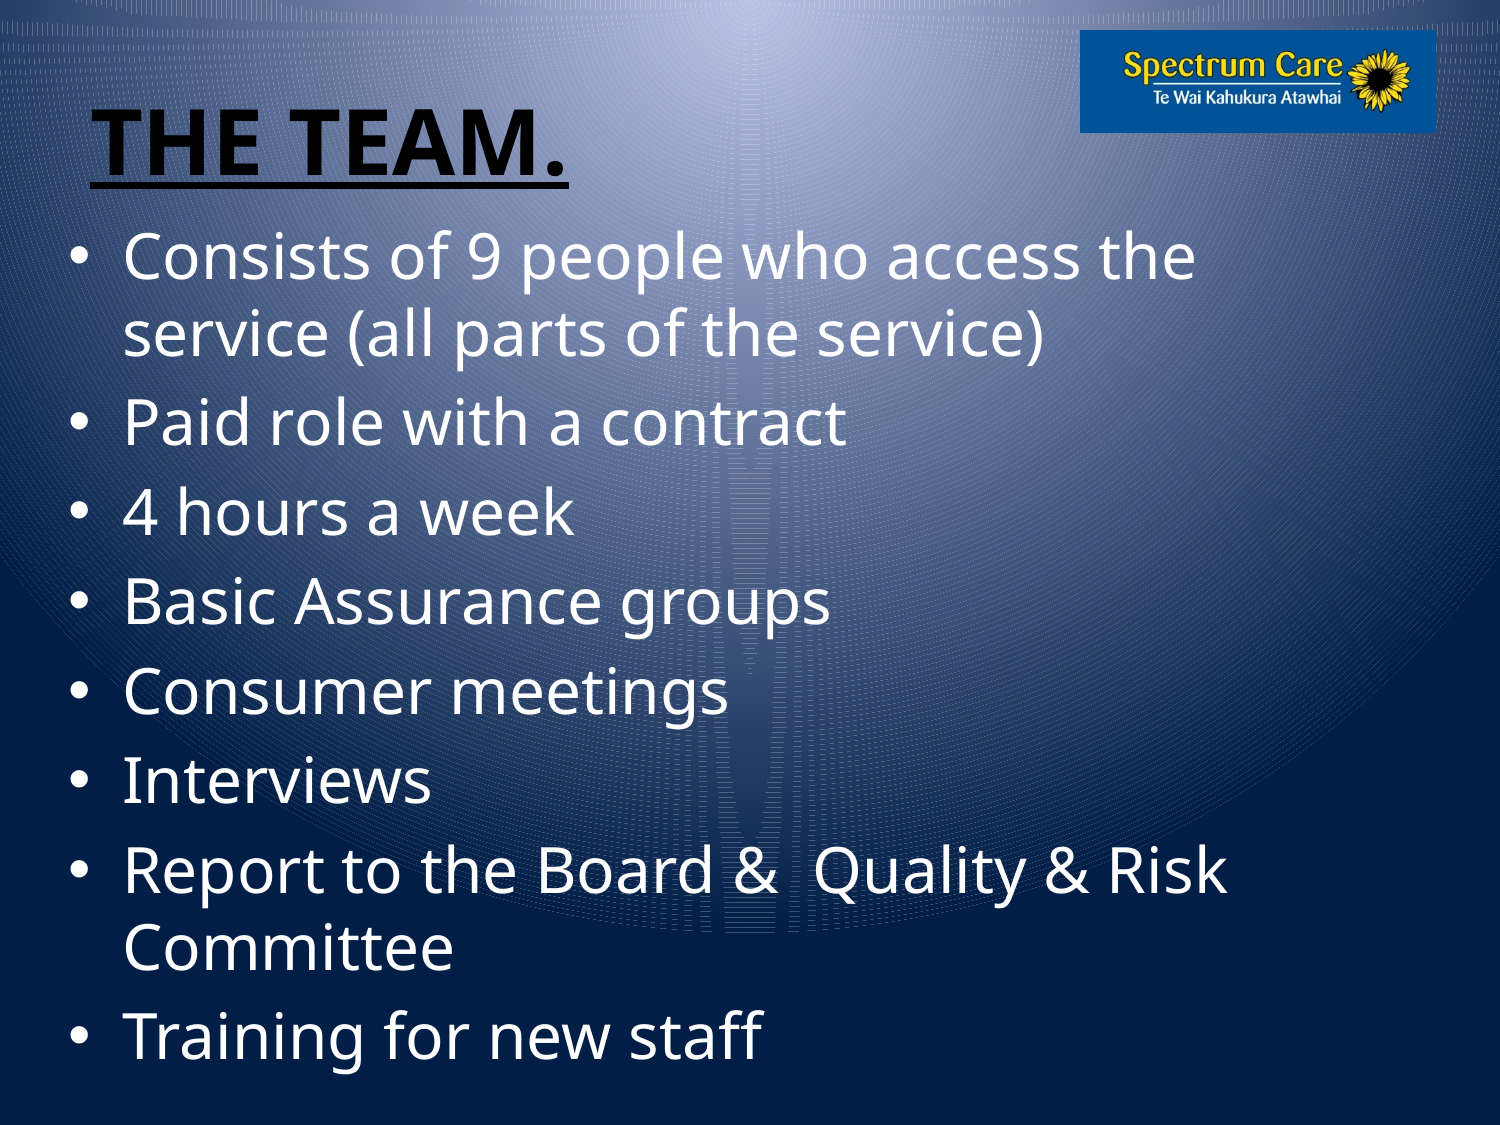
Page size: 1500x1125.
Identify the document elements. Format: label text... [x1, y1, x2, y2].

picture [1080, 30, 1436, 133]
title THE TEAM. [75, 45, 762, 208]
list Consists of 9 people who access the service (all parts of the service) Paid role with a contract 4 hours a week Basic Assurance groups Consumer meetings Interviews Report to the Board & Quality & Risk Committee Training for new staff [53, 208, 1425, 1083]
